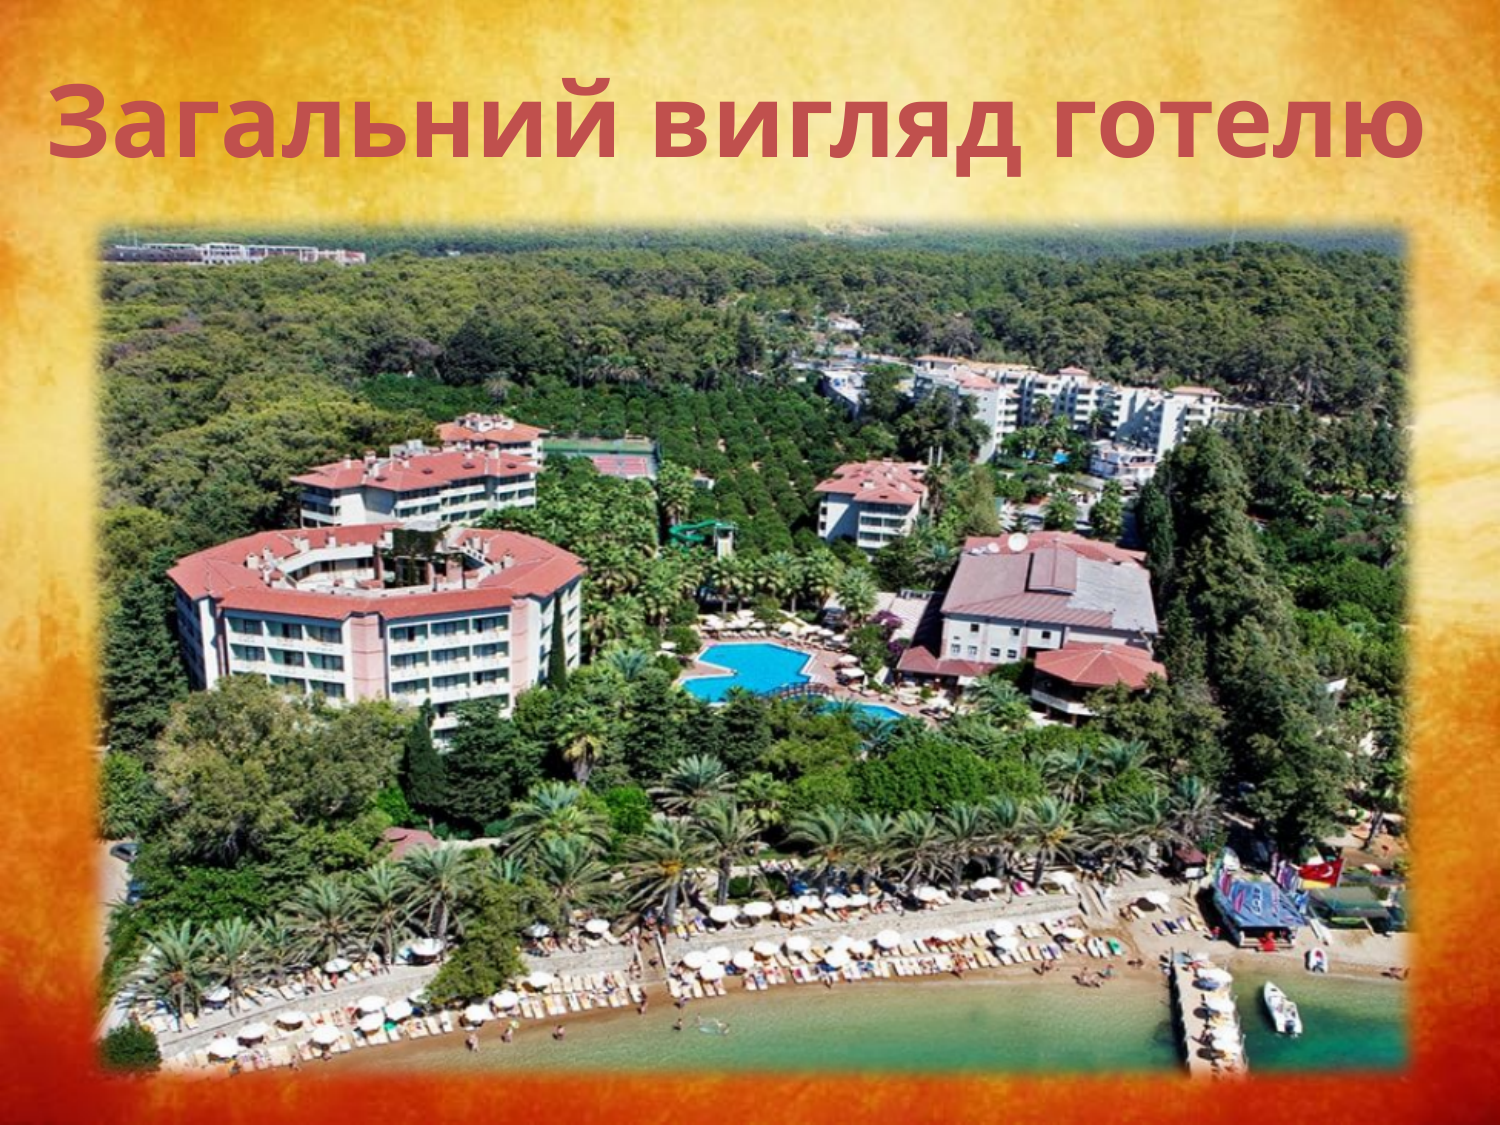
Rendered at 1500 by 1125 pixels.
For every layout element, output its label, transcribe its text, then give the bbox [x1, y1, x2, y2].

picture [0, 210, 1500, 1125]
title Загальний вигляд готелю [0, 0, 1500, 235]
